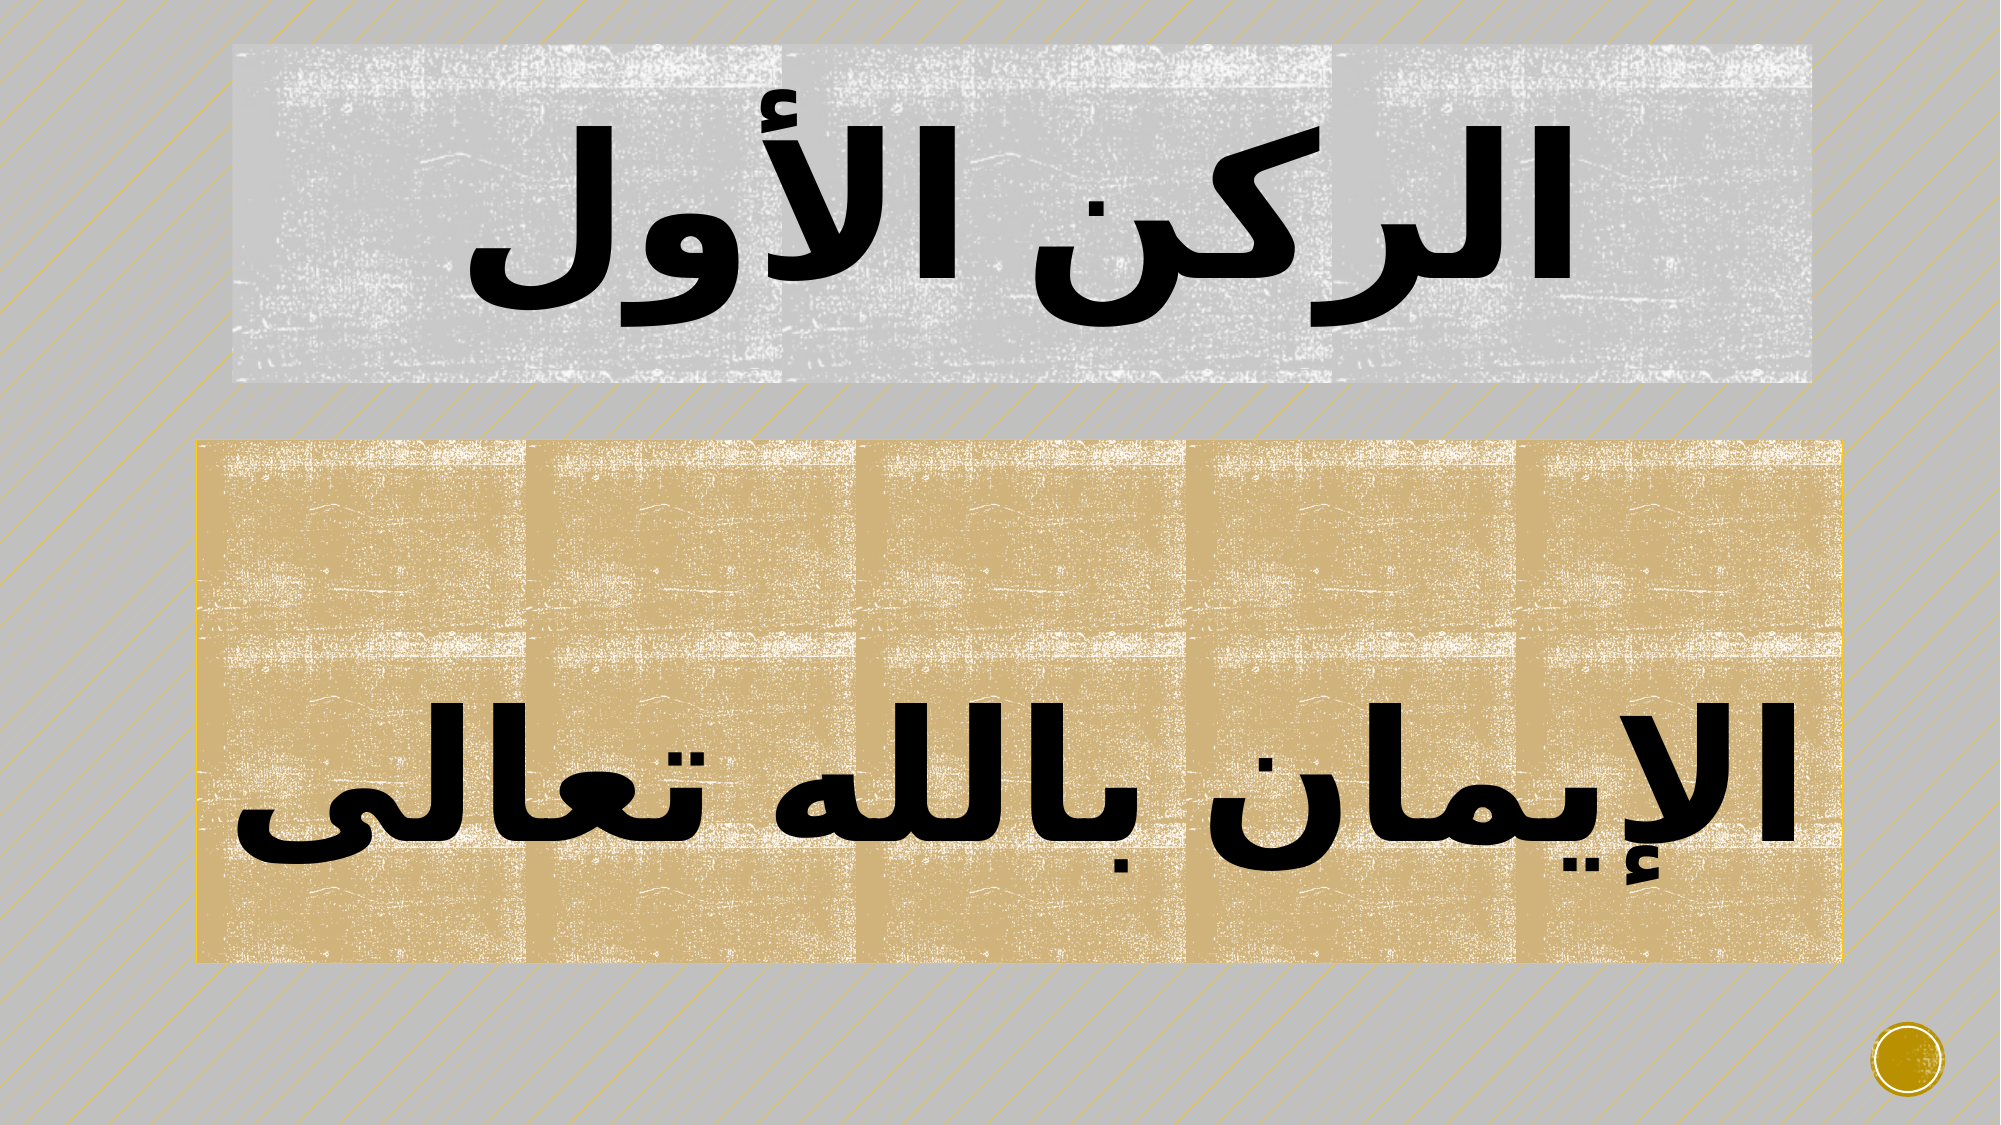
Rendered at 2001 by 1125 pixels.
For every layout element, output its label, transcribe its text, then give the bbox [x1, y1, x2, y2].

title الركن الأول [232, 44, 1813, 383]
list الإيمان بالله تعالى [196, 439, 1843, 964]
